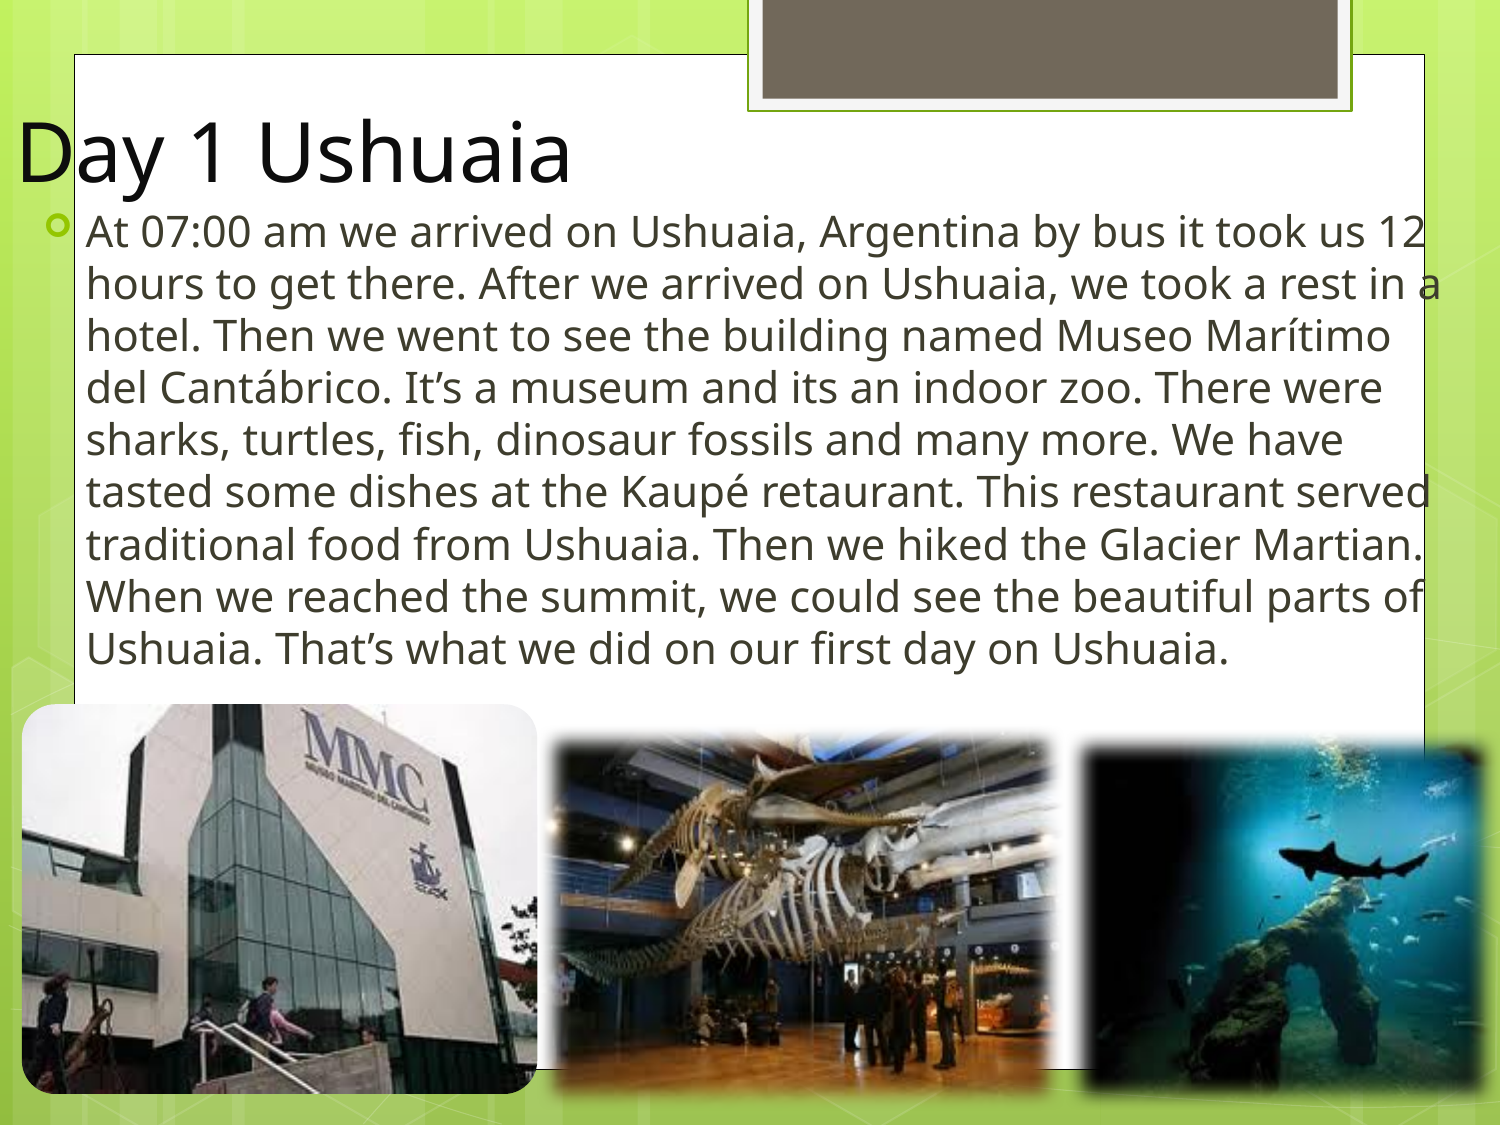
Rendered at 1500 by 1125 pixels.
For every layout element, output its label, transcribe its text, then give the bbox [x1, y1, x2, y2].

list At 07:00 am we arrived on Ushuaia, Argentina by bus it took us 12 hours to get there. After we arrived on Ushuaia, we took a rest in a hotel. Then we went to see the building named Museo Marítimo del Cantábrico. It’s a museum and its an indoor zoo. There were sharks, turtles, fish, dinosaur fossils and many more. We have tasted some dishes at the Kaupé retaurant. This restaurant served traditional food from Ushuaia. Then we hiked the Glacier Martian. When we reached the summit, we could see the beautiful parts of Ushuaia. That’s what we did on our first day on Ushuaia. [17, 196, 1459, 716]
picture [21, 703, 1500, 1111]
title Day 1 Ushuaia [0, 19, 1153, 207]
